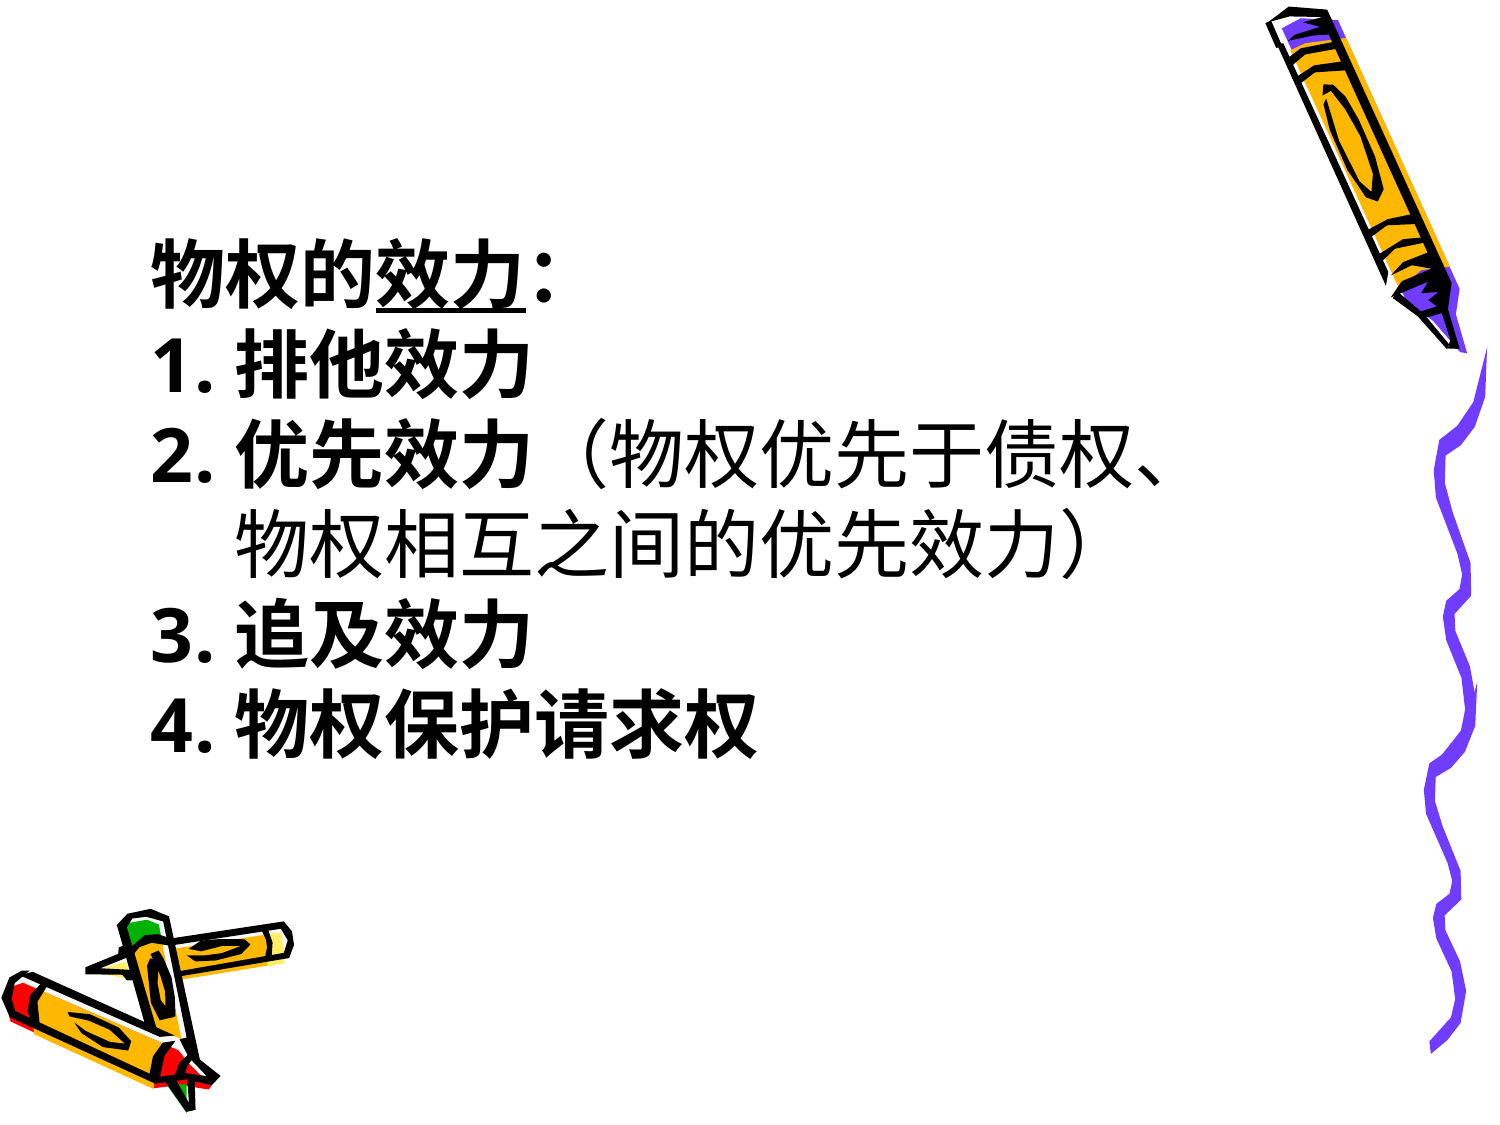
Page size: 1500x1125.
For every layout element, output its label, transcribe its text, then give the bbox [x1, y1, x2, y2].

text_box 物权的效力： 排他效力 优先效力（物权优先于债权、物权相互之间的优先效力） 追及效力 物权保护请求权 [135, 219, 1202, 775]
